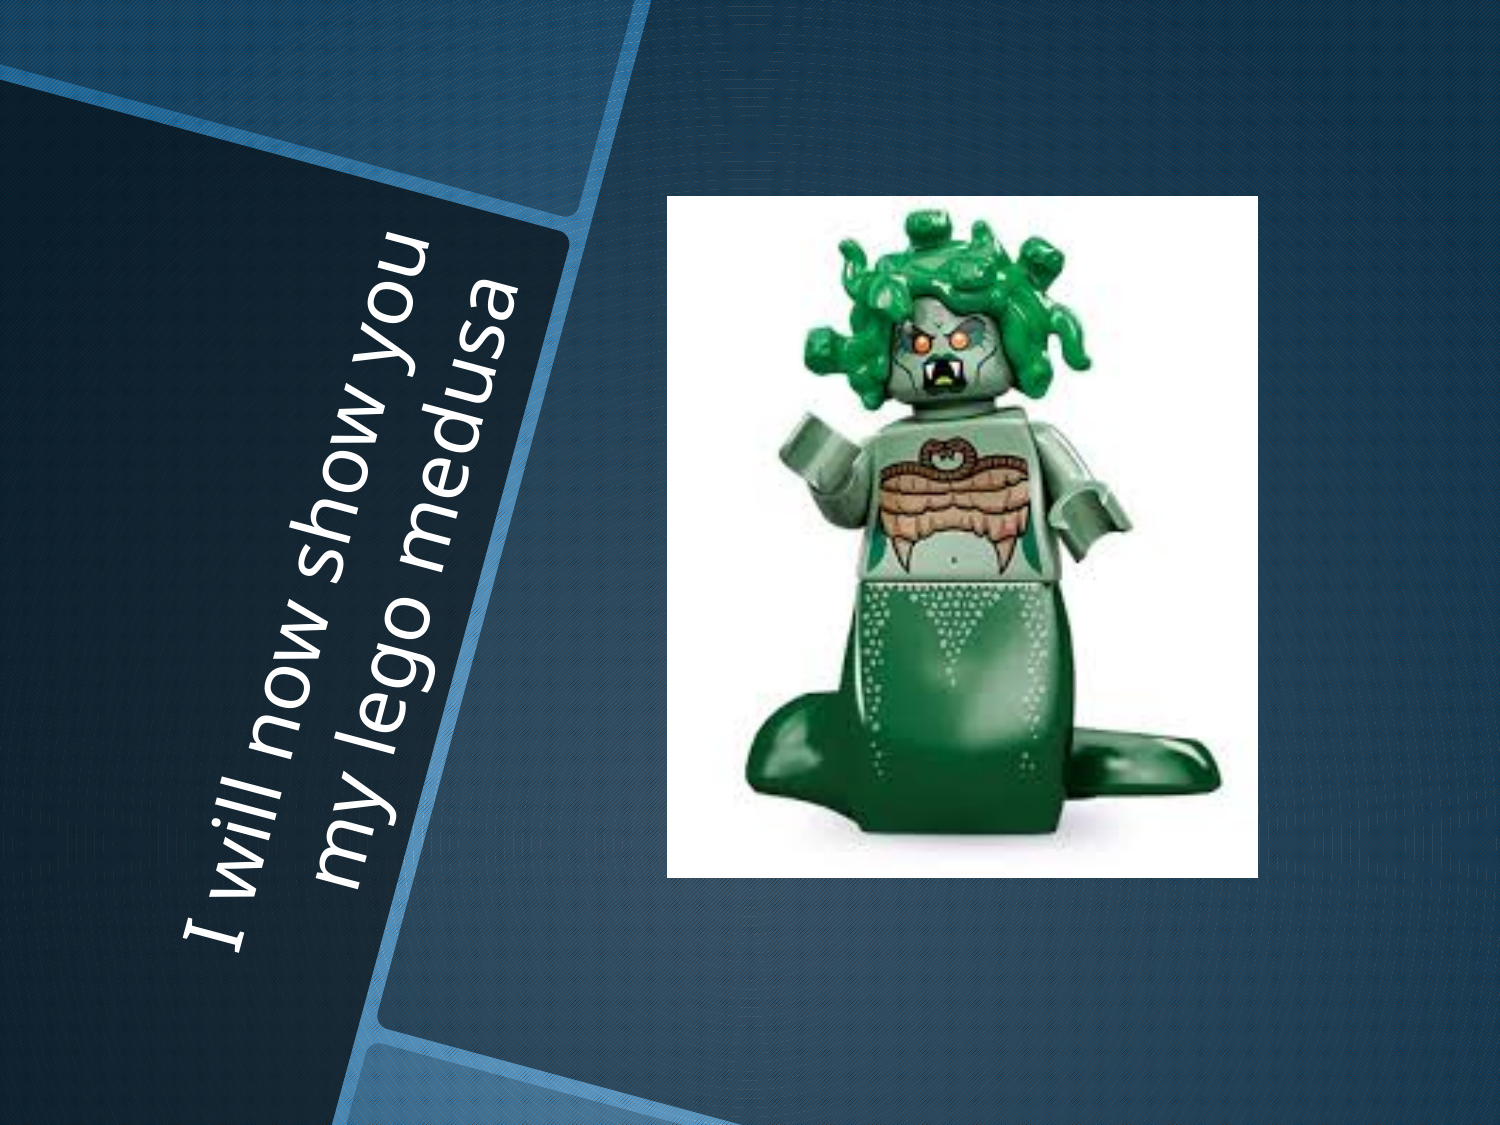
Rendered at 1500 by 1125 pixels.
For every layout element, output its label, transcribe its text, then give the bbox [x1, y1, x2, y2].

title I will now show you my lego medusa [69, 181, 554, 1056]
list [666, 195, 1259, 878]
